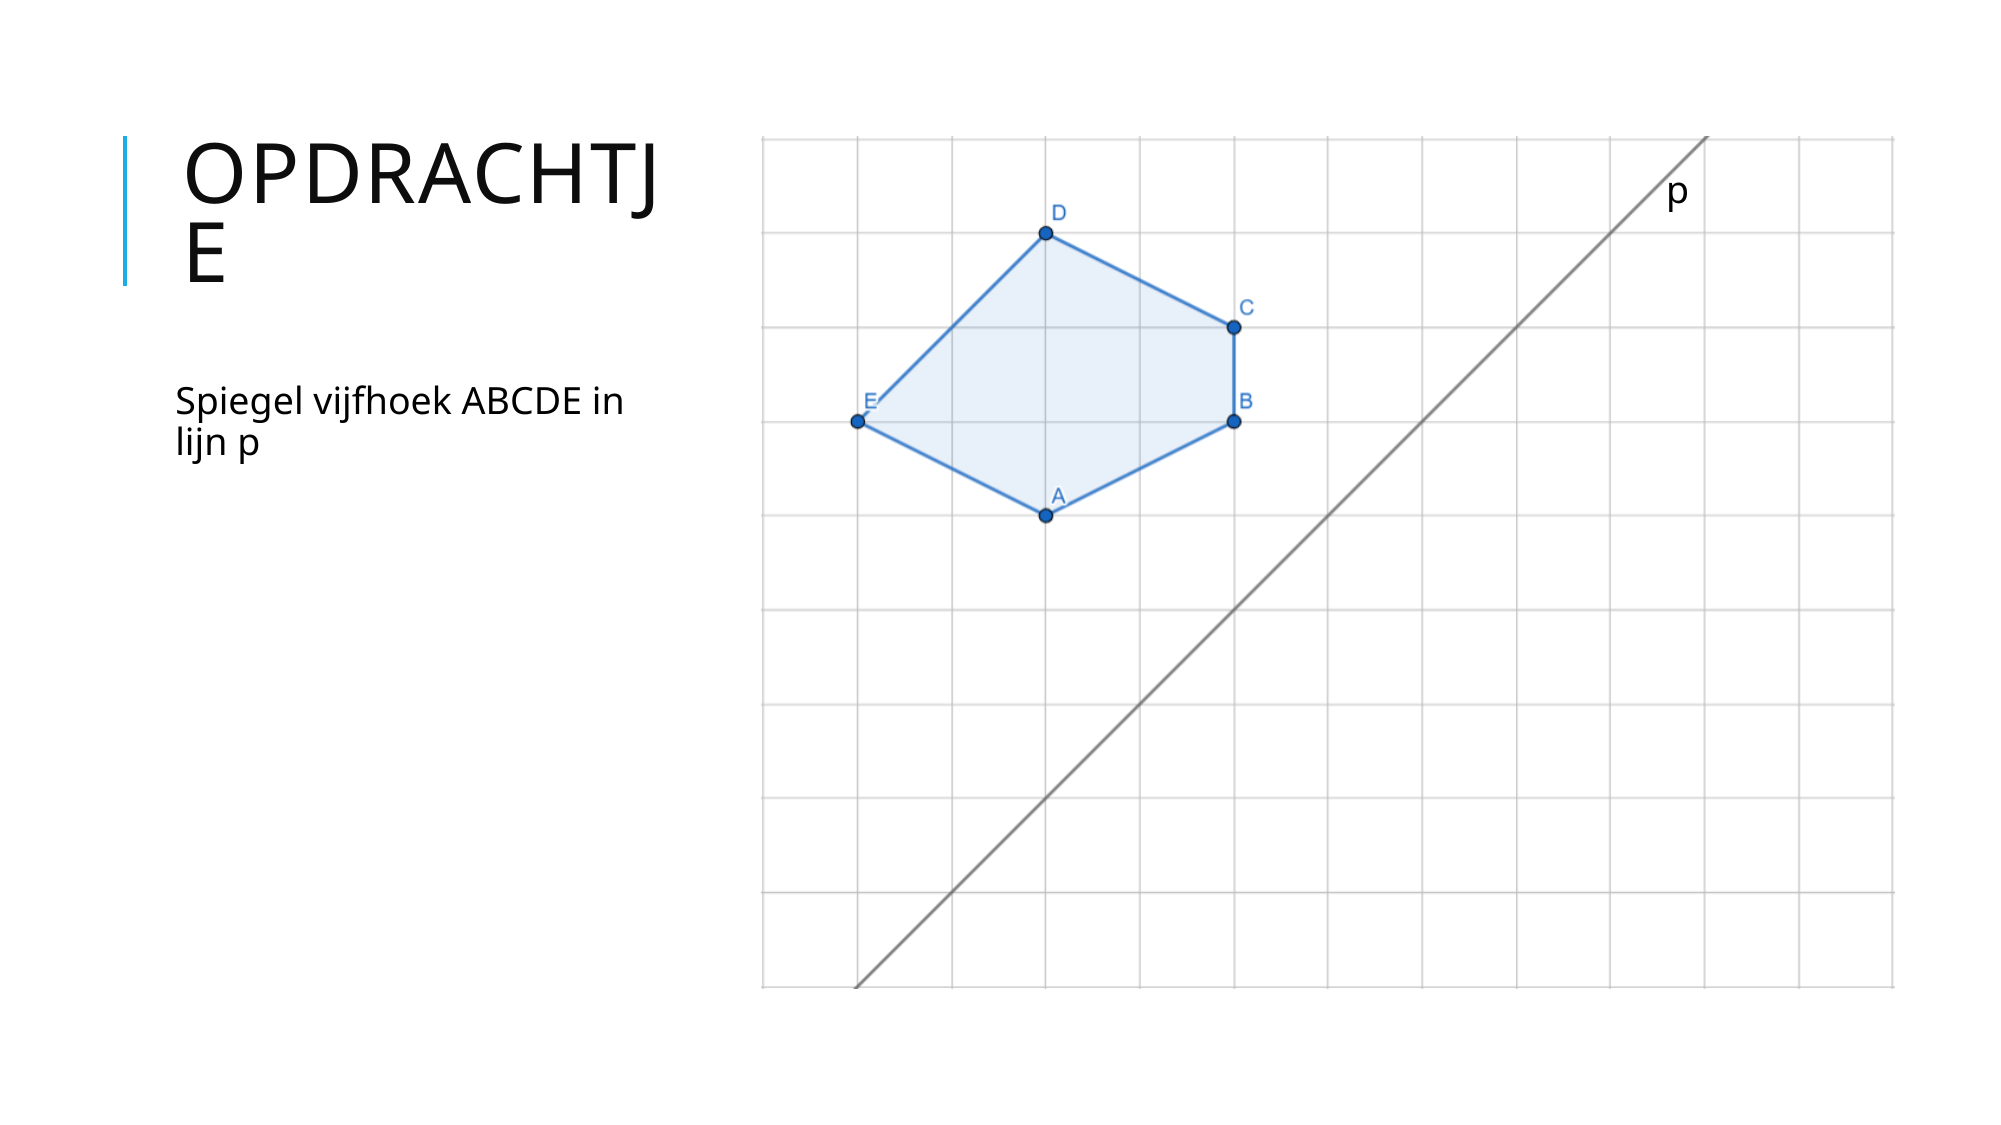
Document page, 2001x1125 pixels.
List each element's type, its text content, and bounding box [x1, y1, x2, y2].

title Opdrachtje [168, 96, 682, 342]
list Spiegel vijfhoek ABCDE in lijn p [168, 375, 682, 1020]
picture [761, 135, 1896, 990]
